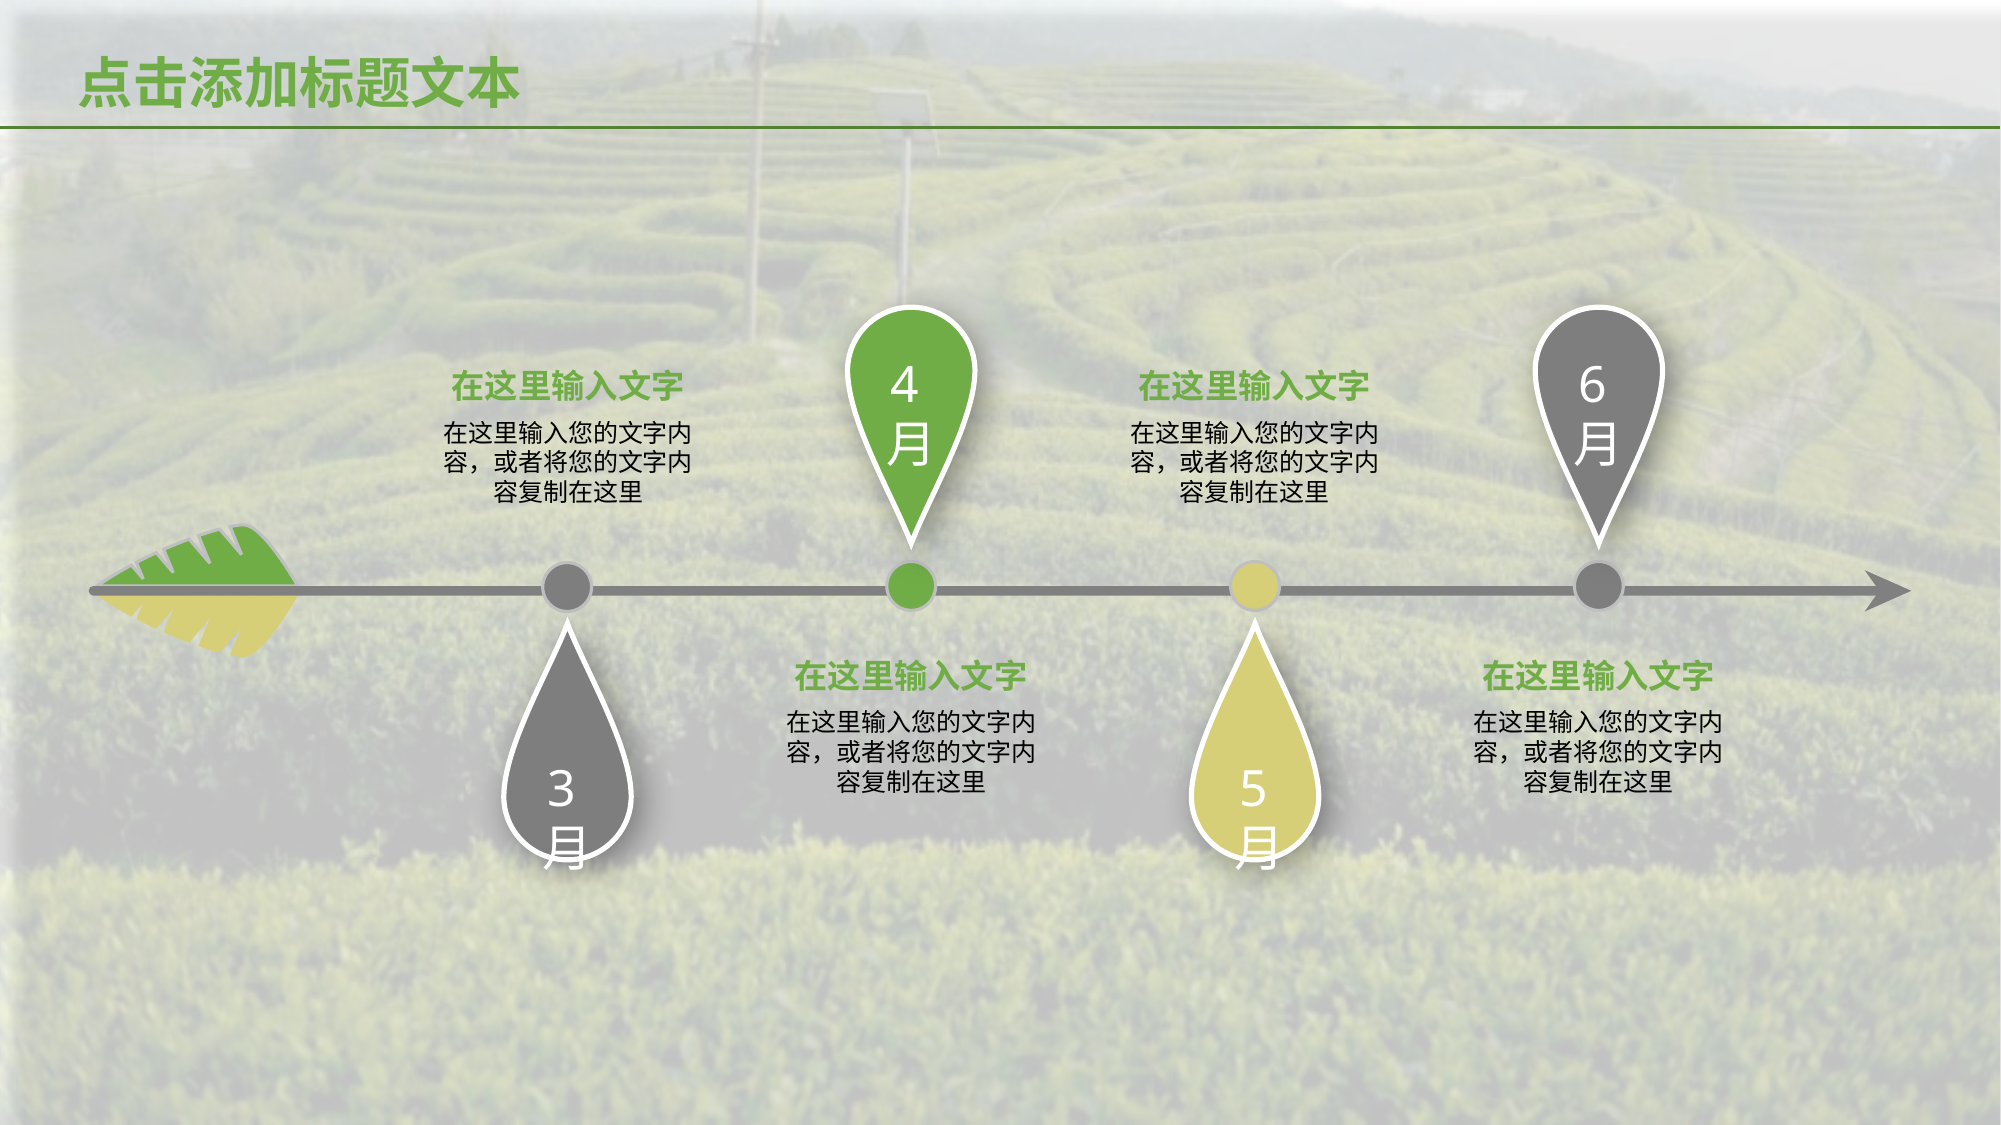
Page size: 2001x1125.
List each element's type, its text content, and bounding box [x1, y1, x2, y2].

text_box 在这里输入您的文字内容，或者将您的文字内容复制在这里 [1107, 413, 1403, 515]
text_box [512, 658, 623, 749]
text_box [1190, 658, 1311, 831]
text_box 3月 [508, 749, 627, 884]
text_box 点击添加标题文本 [63, 40, 537, 122]
text_box [502, 762, 508, 822]
text_box 5月 [1200, 749, 1319, 884]
text_box 在这里输入文字 [420, 358, 716, 413]
text_box 6月 [1539, 344, 1658, 480]
text_box 4月 [852, 344, 970, 480]
text_box [1534, 346, 1539, 403]
text_box 在这里输入您的文字内容，或者将您的文字内容复制在这里 [763, 703, 1059, 804]
text_box 在这里输入您的文字内容，或者将您的文字内容复制在这里 [1451, 703, 1747, 804]
text_box [846, 306, 976, 408]
text_box [1539, 306, 1664, 406]
text_box 在这里输入文字 [763, 658, 1059, 703]
text_box 在这里输入您的文字内容，或者将您的文字内容复制在这里 [420, 413, 716, 515]
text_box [88, 524, 1912, 658]
text_box [881, 480, 942, 524]
text_box 在这里输入文字 [1451, 658, 1747, 703]
text_box [627, 762, 633, 822]
text_box 在这里输入文字 [1107, 358, 1403, 413]
text_box [1569, 480, 1629, 524]
